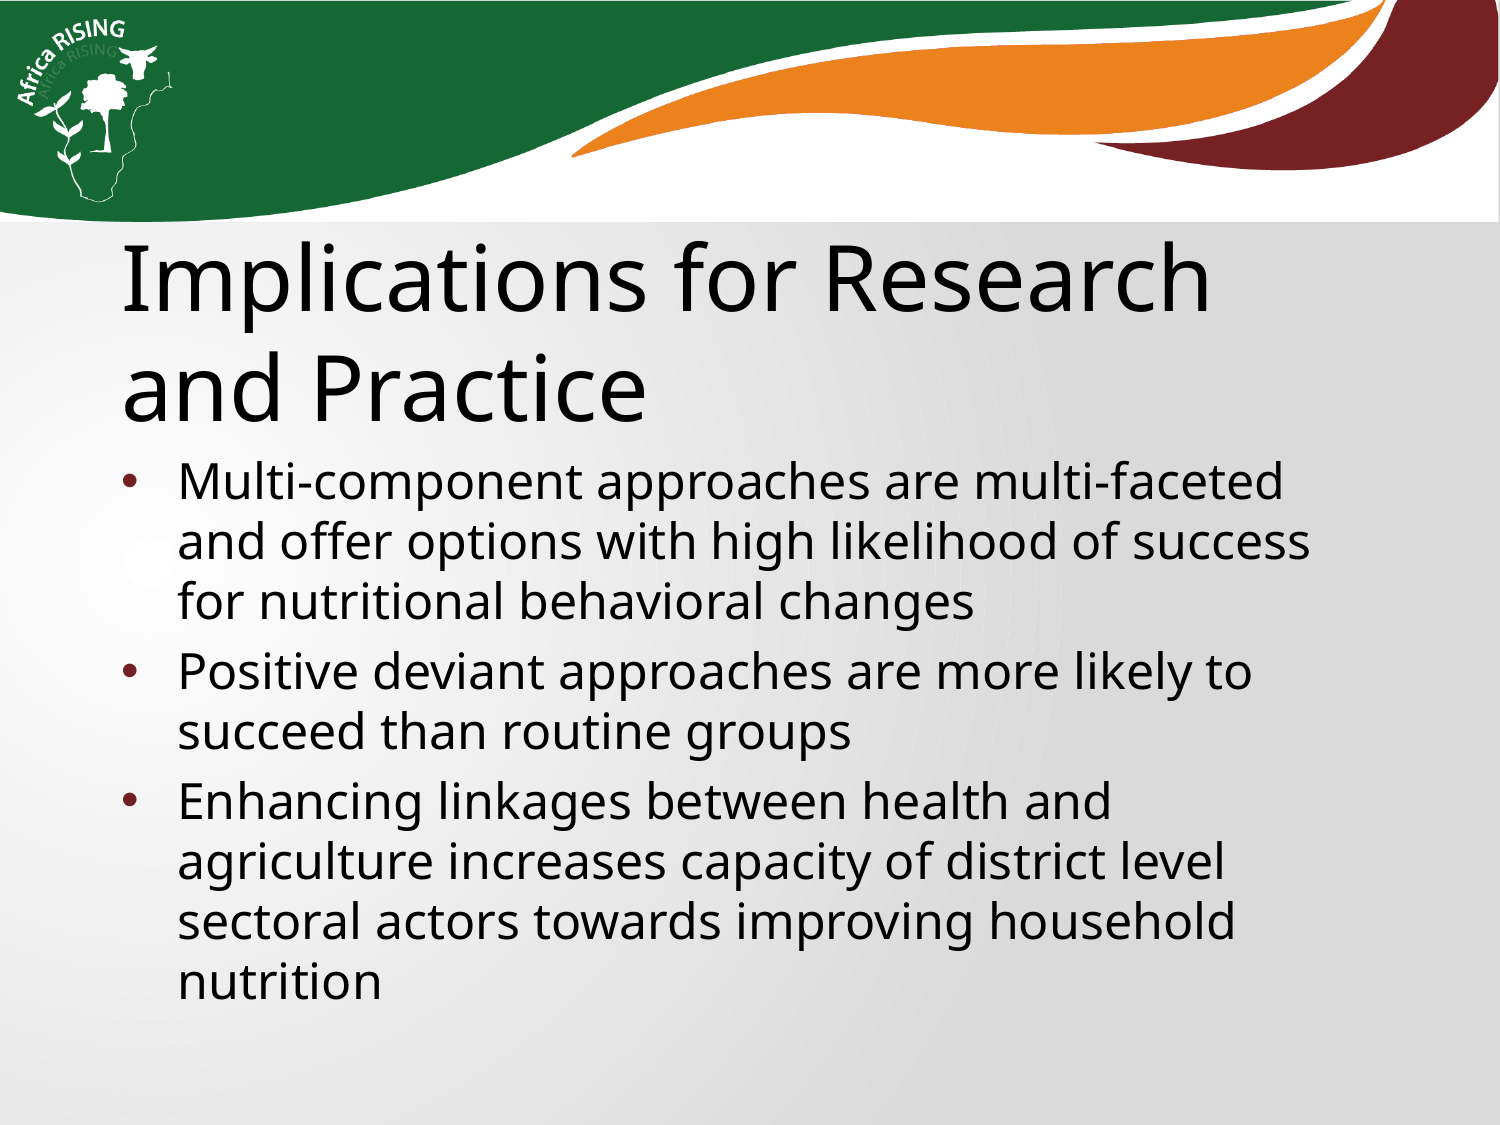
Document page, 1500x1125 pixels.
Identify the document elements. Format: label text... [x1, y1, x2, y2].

list Implications for Research and Practice Multi-component approaches are multi-faceted and offer options with high likelihood of success for nutritional behavioral changes Positive deviant approaches are more likely to succeed than routine groups Enhancing linkages between health and agriculture increases capacity of district level sectoral actors towards improving household nutrition [87, 212, 1363, 350]
picture [0, 0, 1499, 222]
